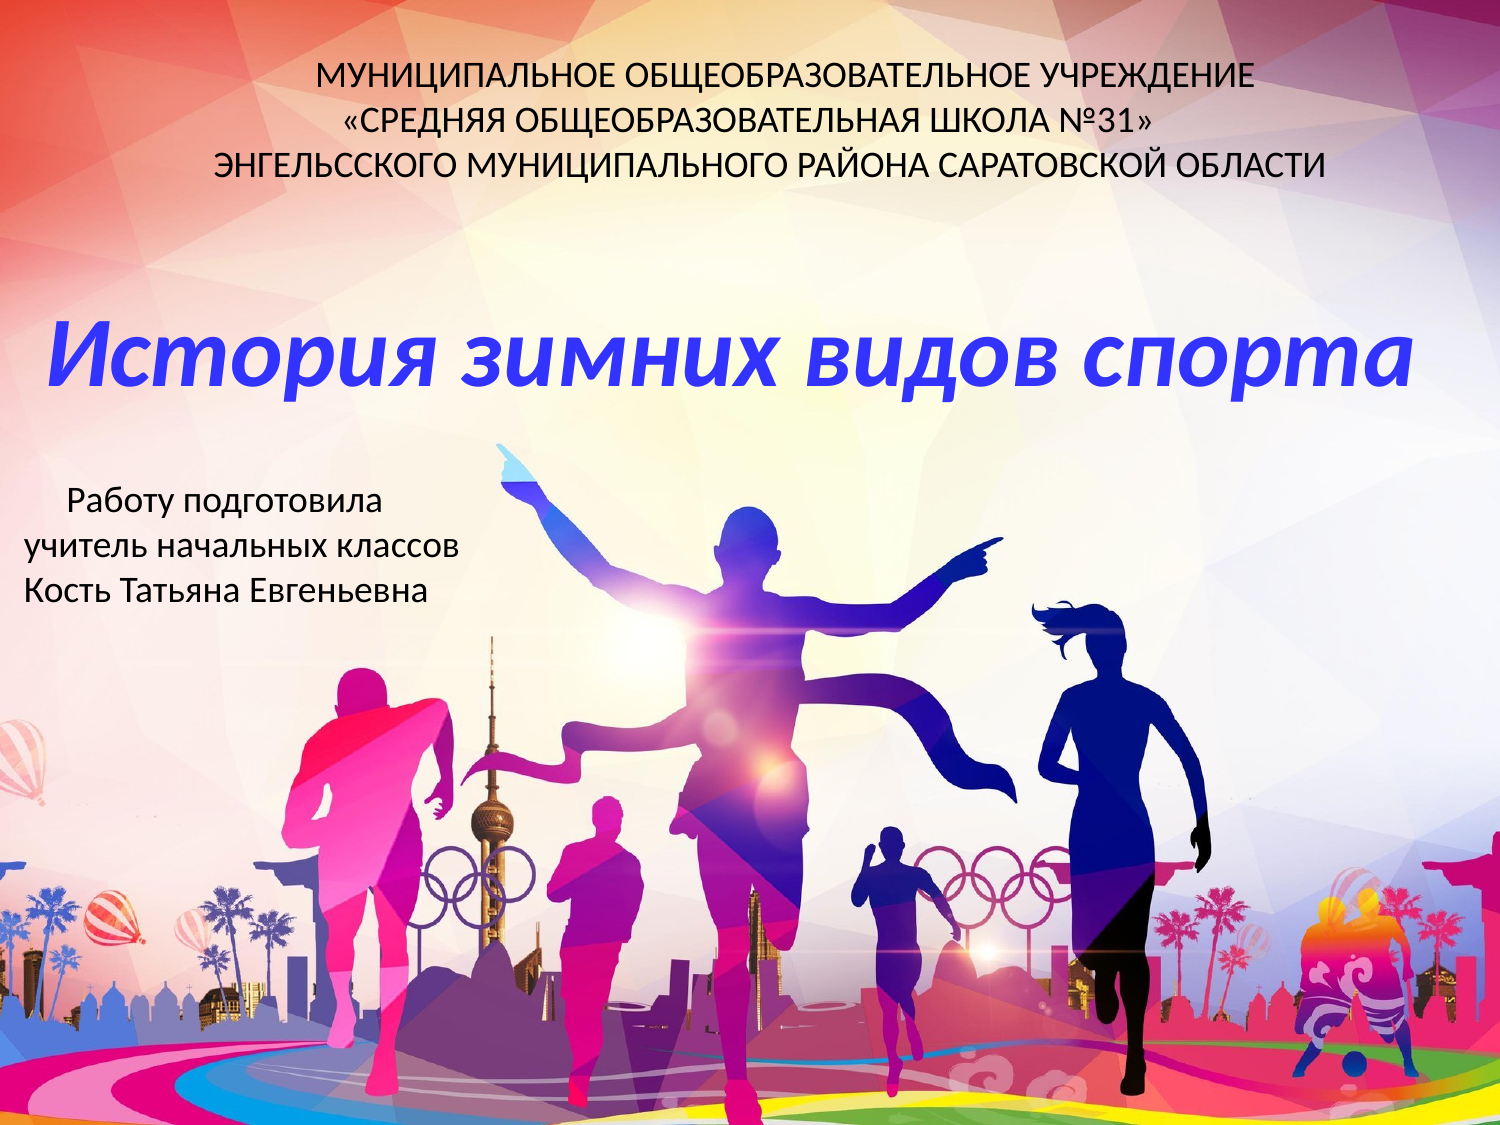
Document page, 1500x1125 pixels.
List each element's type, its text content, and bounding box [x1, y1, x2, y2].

text_box МУНИЦИПАЛЬНОЕ ОБЩЕОБРАЗОВАТЕЛЬНОЕ УЧРЕЖДЕНИЕ «СРЕДНЯЯ ОБЩЕОБРАЗОВАТЕЛЬНАЯ ШКОЛА №31» ЭНГЕЛЬССКОГО МУНИЦИПАЛЬНОГО РАЙОНА САРАТОВСКОЙ ОБЛАСТИ [147, 42, 1400, 193]
text_box Работу подготовила учитель начальных классов Кость Татьяна Евгеньевна [9, 467, 476, 618]
picture [0, 0, 1500, 1125]
text_box История зимних видов спорта [29, 278, 1447, 414]
